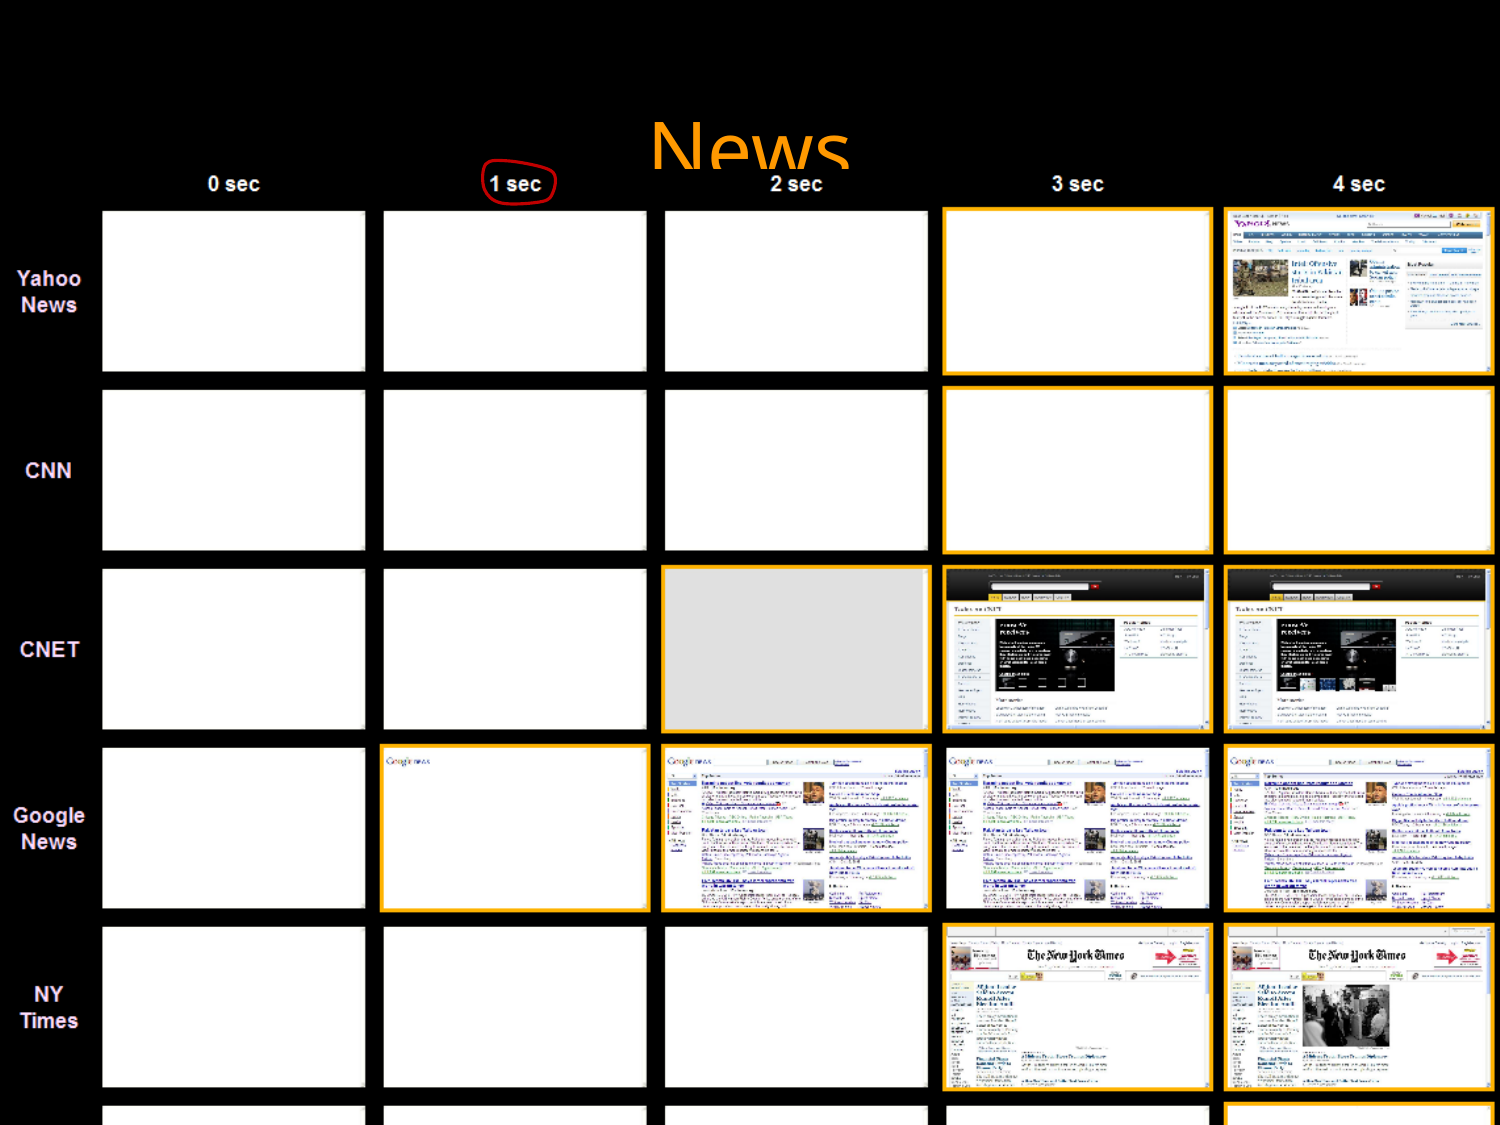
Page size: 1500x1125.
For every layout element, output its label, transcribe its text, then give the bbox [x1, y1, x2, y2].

text_box [484, 160, 542, 167]
text_box News [0, 0, 1500, 169]
picture [0, 169, 1500, 1125]
